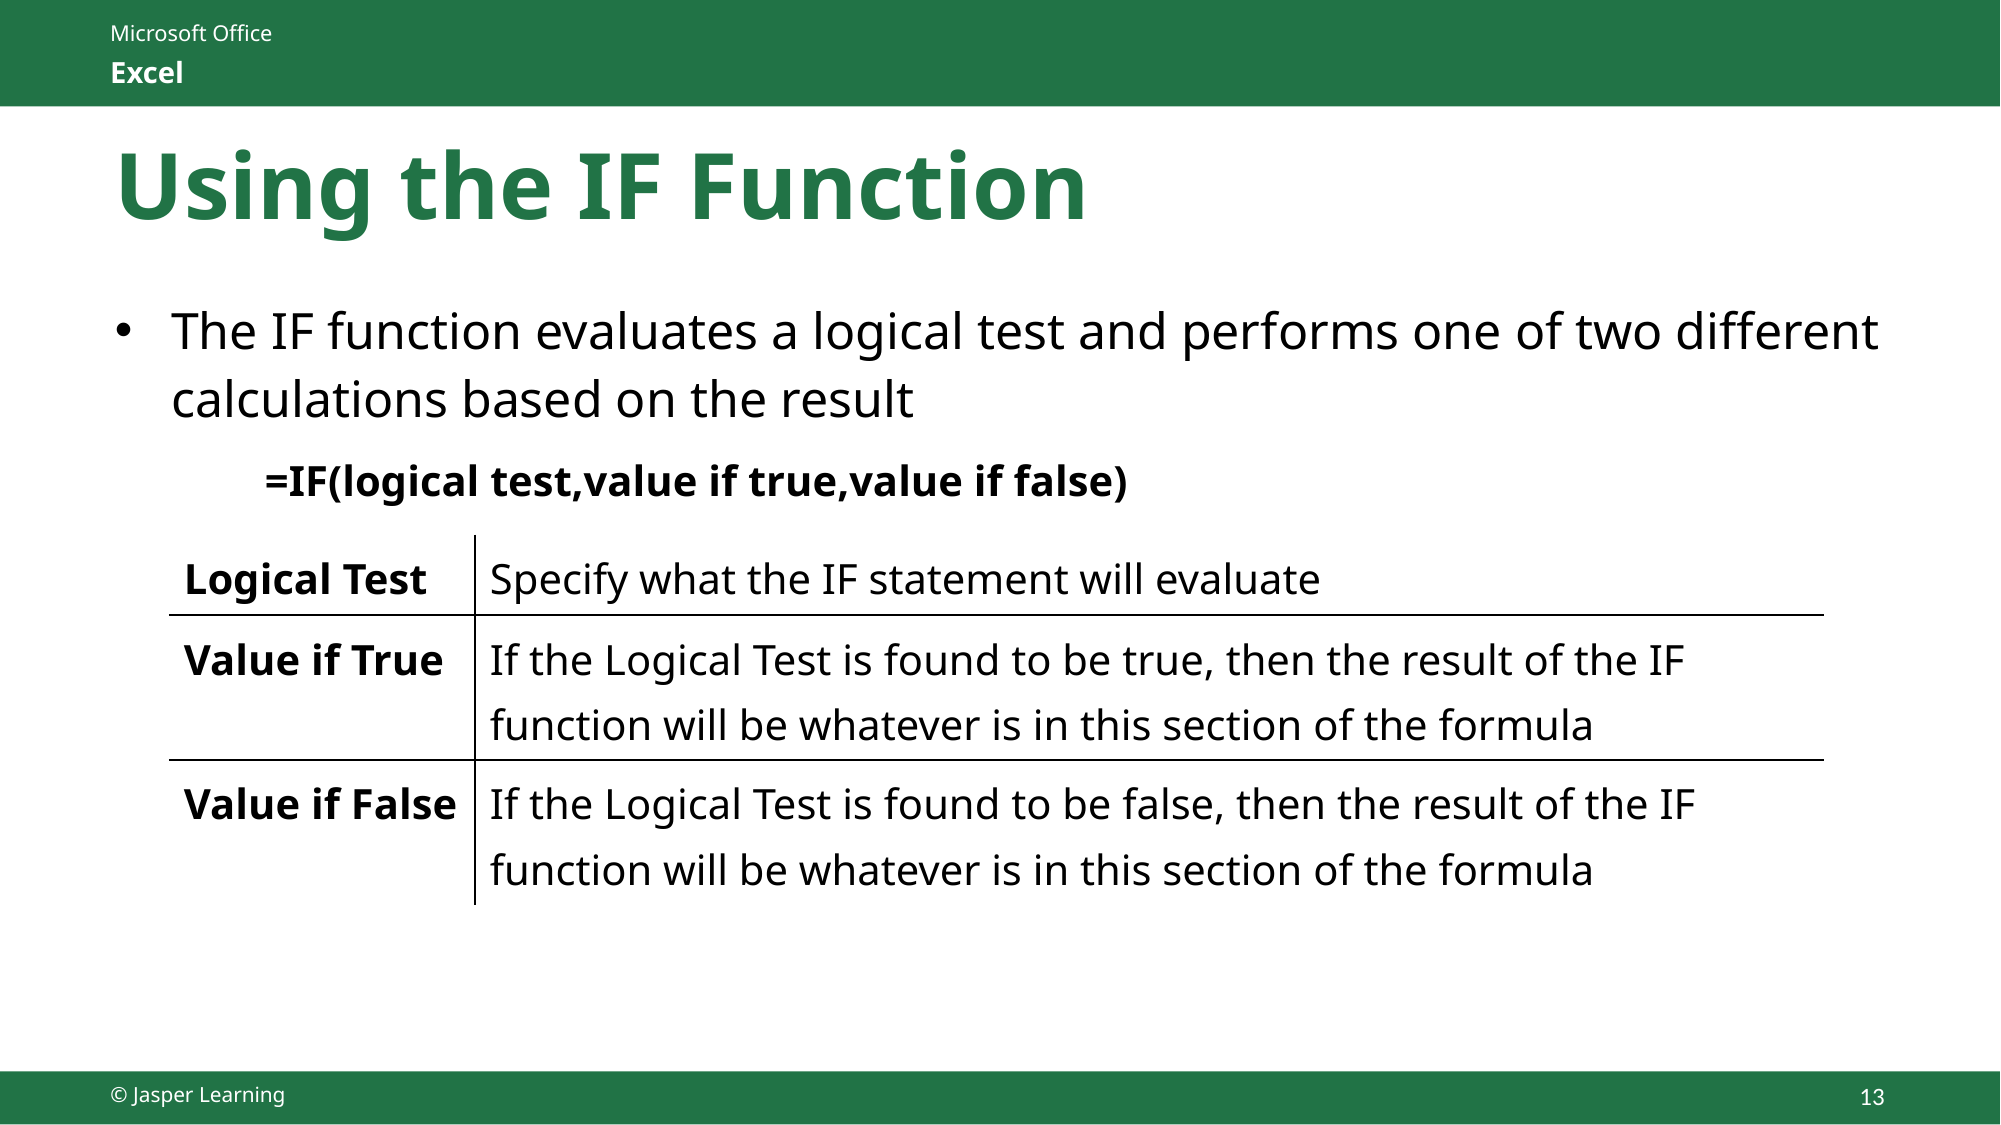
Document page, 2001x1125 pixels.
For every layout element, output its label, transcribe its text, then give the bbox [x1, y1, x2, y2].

title Using the IF Function [99, 118, 1866, 248]
slide_number 13 [1433, 1065, 1900, 1125]
table_cell If the Logical Test is found to be true, then the result of the IF function will be whatever is in this section of the formula [476, 616, 1824, 759]
table_cell Value if True [169, 616, 474, 759]
list The IF function evaluates a logical test and performs one of two different calculations based on the result =IF(logical test,value if true,value if false) [99, 283, 1907, 1026]
footer © Jasper Learning [95, 1065, 729, 1125]
table_cell Value if False [169, 761, 474, 905]
table_cell If the Logical Test is found to be false, then the result of the IF function will be whatever is in this section of the formula [476, 761, 1824, 905]
table_header Specify what the IF statement will evaluate [476, 535, 1824, 614]
table_header Logical Test [169, 535, 474, 614]
